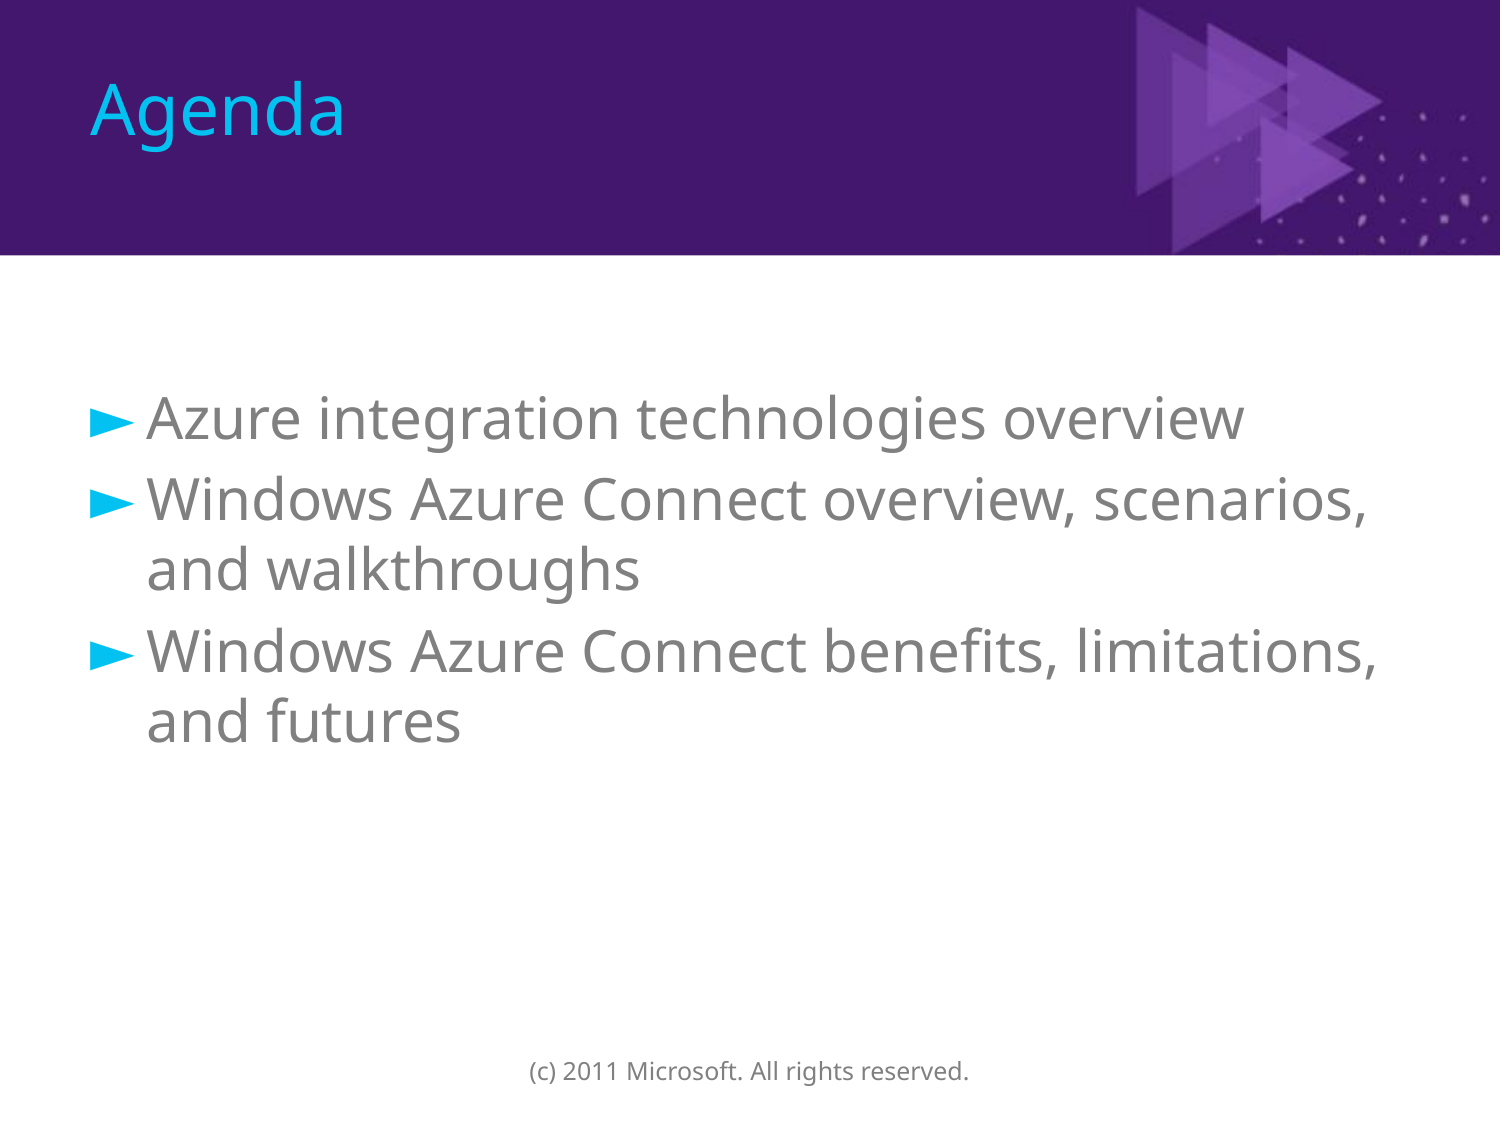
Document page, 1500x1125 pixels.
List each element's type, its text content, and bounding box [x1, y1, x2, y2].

list Azure integration technologies overview Windows Azure Connect overview, scenarios, and walkthroughs Windows Azure Connect benefits, limitations, and futures [75, 373, 1425, 1005]
picture [0, 0, 1500, 255]
title Agenda [75, 56, 1425, 244]
footer (c) 2011 Microsoft. All rights reserved. [512, 1042, 988, 1103]
